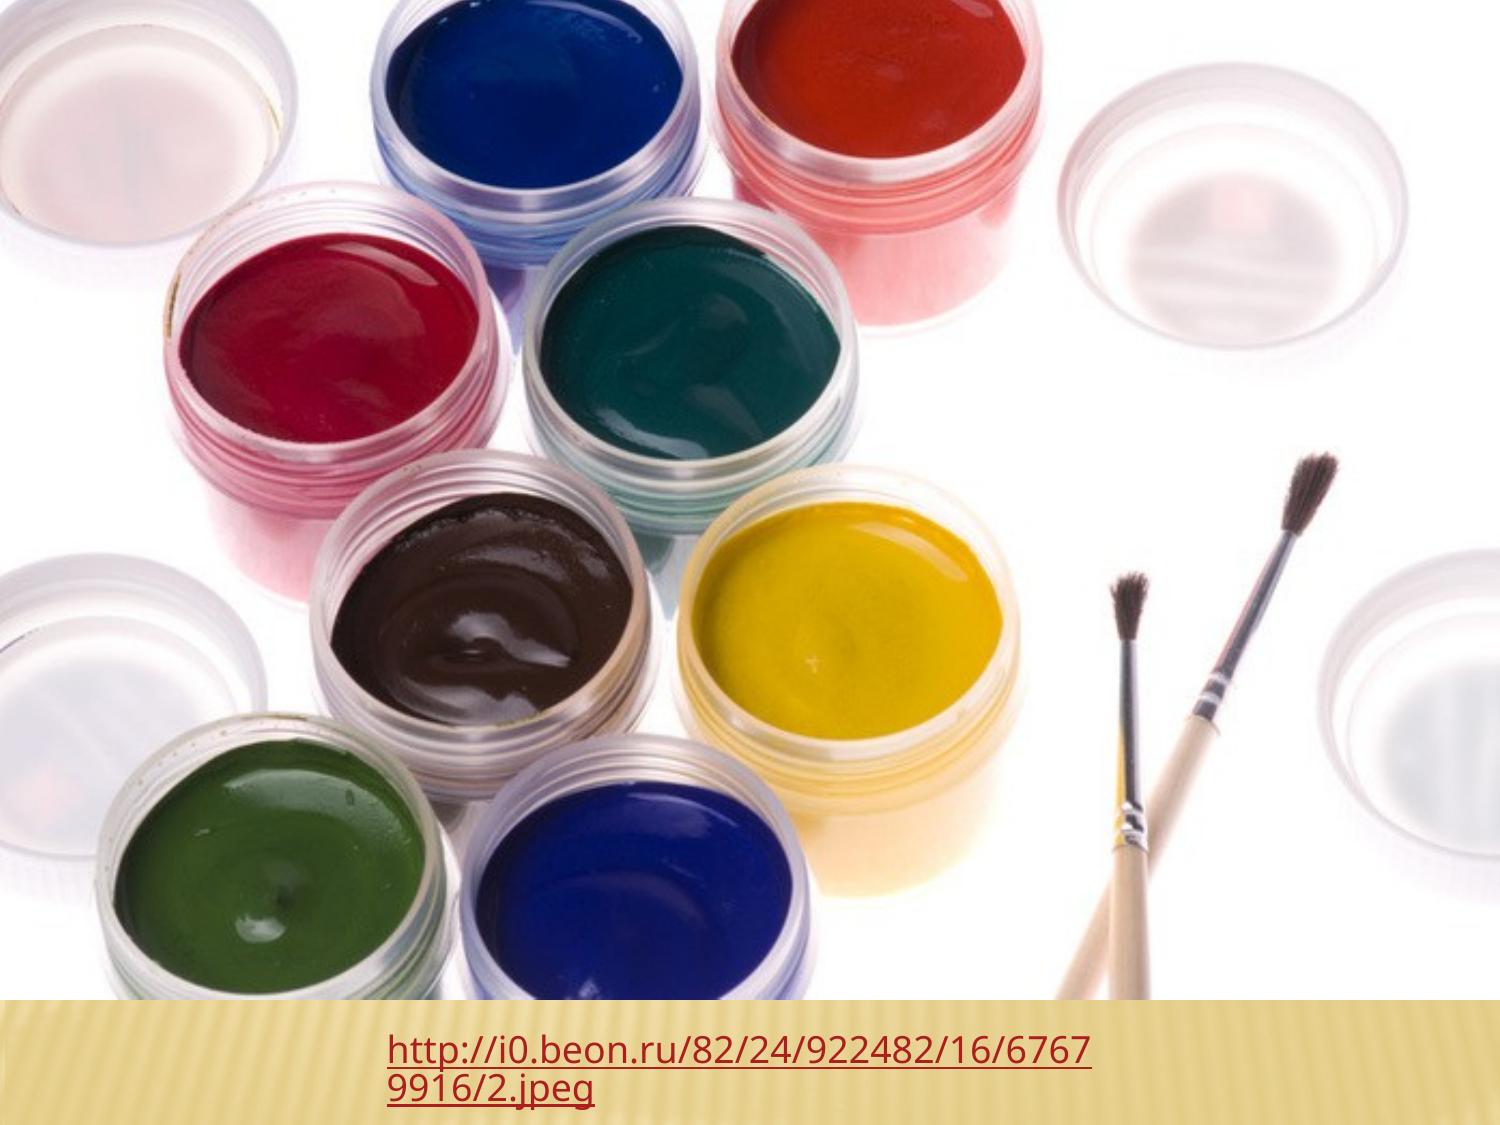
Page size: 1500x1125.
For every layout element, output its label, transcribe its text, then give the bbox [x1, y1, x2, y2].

picture [0, 0, 1500, 1000]
text_box http://i0.beon.ru/82/24/922482/16/67679916/2.jpeg [371, 1018, 1122, 1085]
